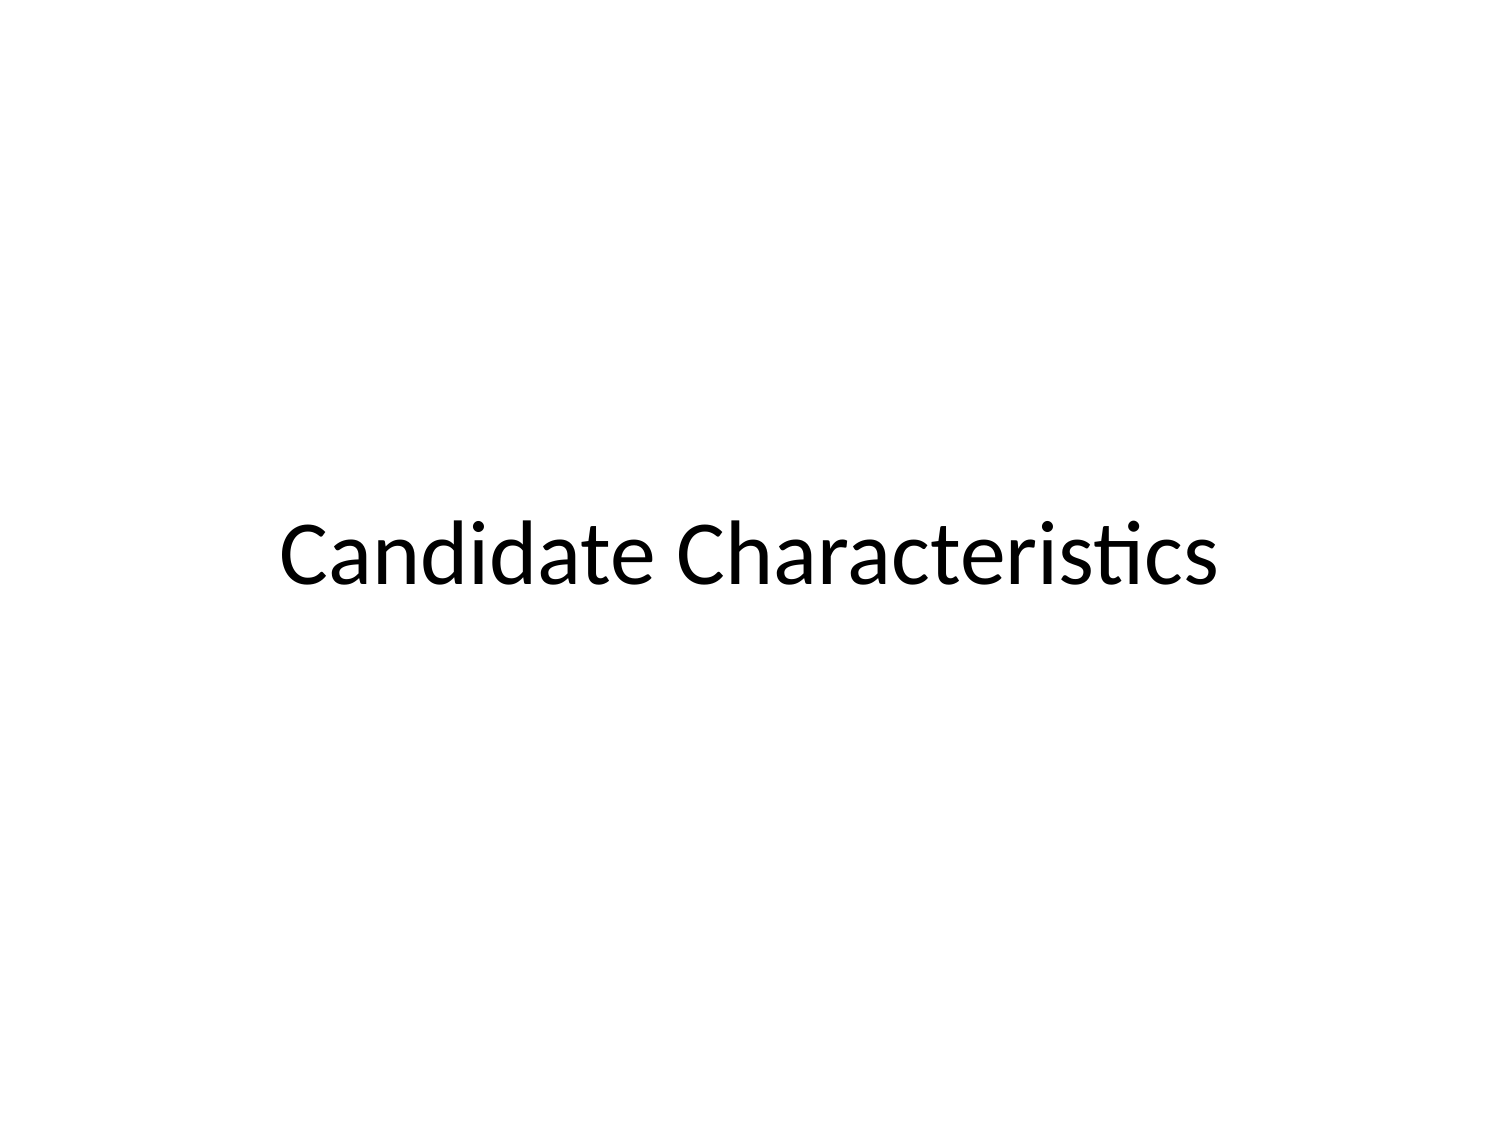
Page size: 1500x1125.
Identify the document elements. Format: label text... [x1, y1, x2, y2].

title Candidate Characteristics [74, 44, 1426, 1051]
